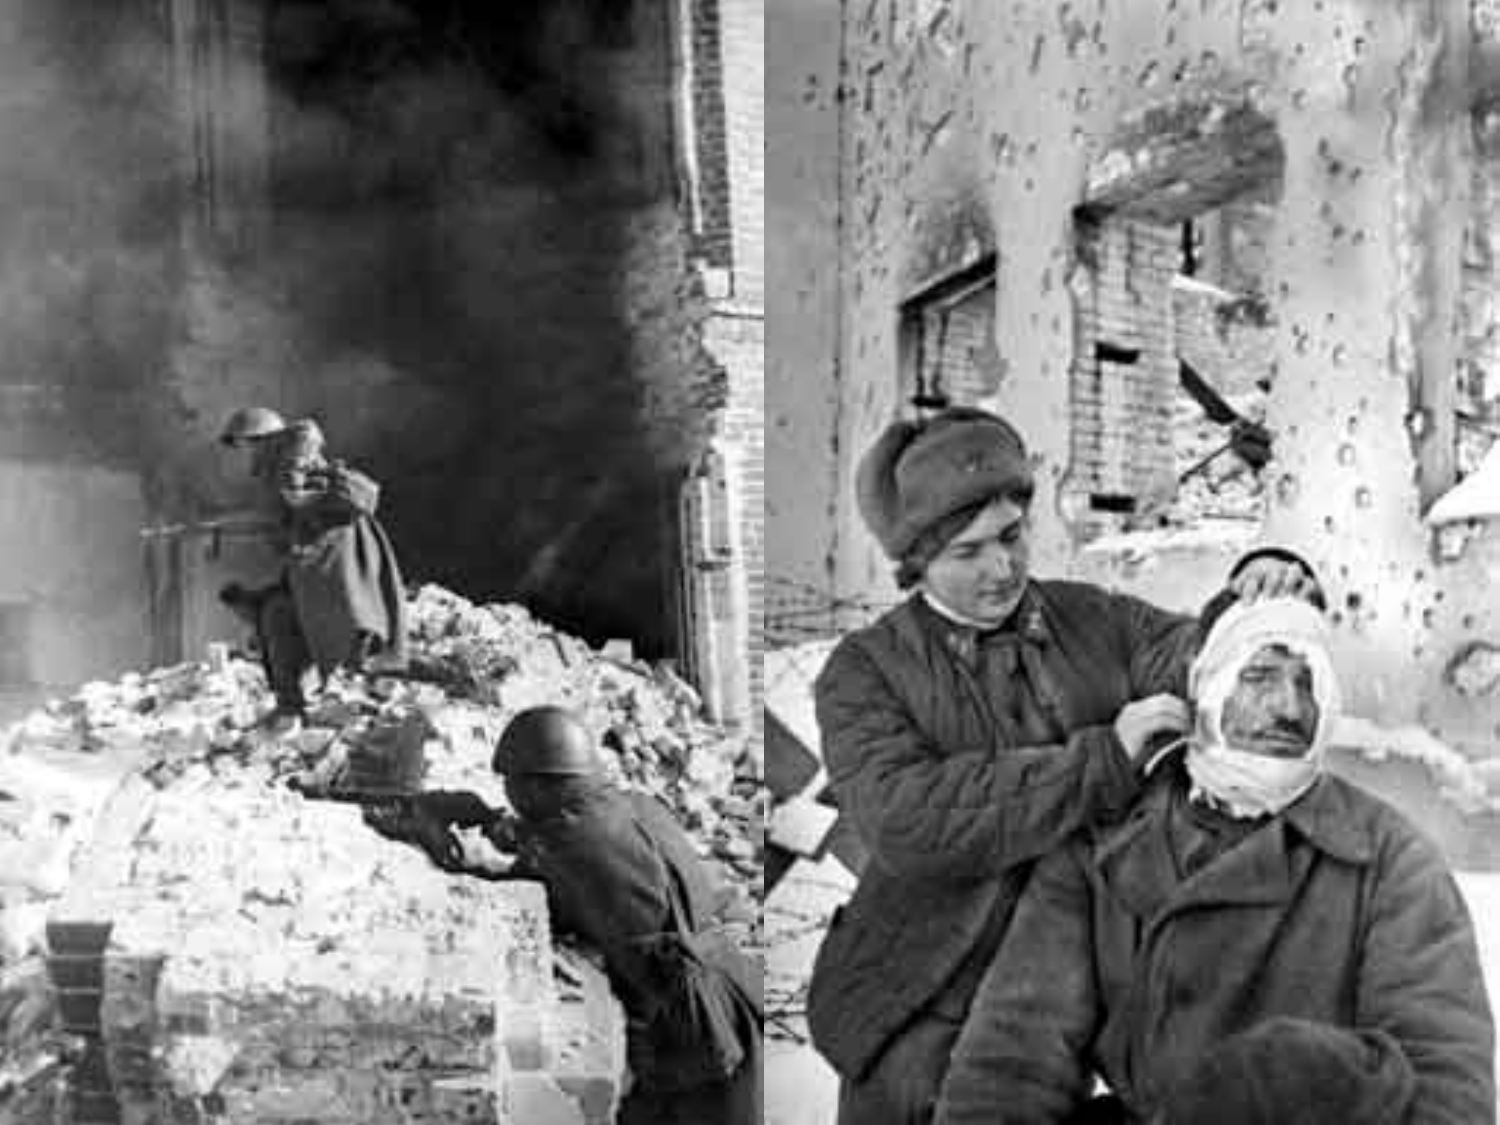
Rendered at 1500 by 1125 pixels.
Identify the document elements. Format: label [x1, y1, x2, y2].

picture [0, 0, 764, 1125]
list [766, 0, 1500, 1125]
